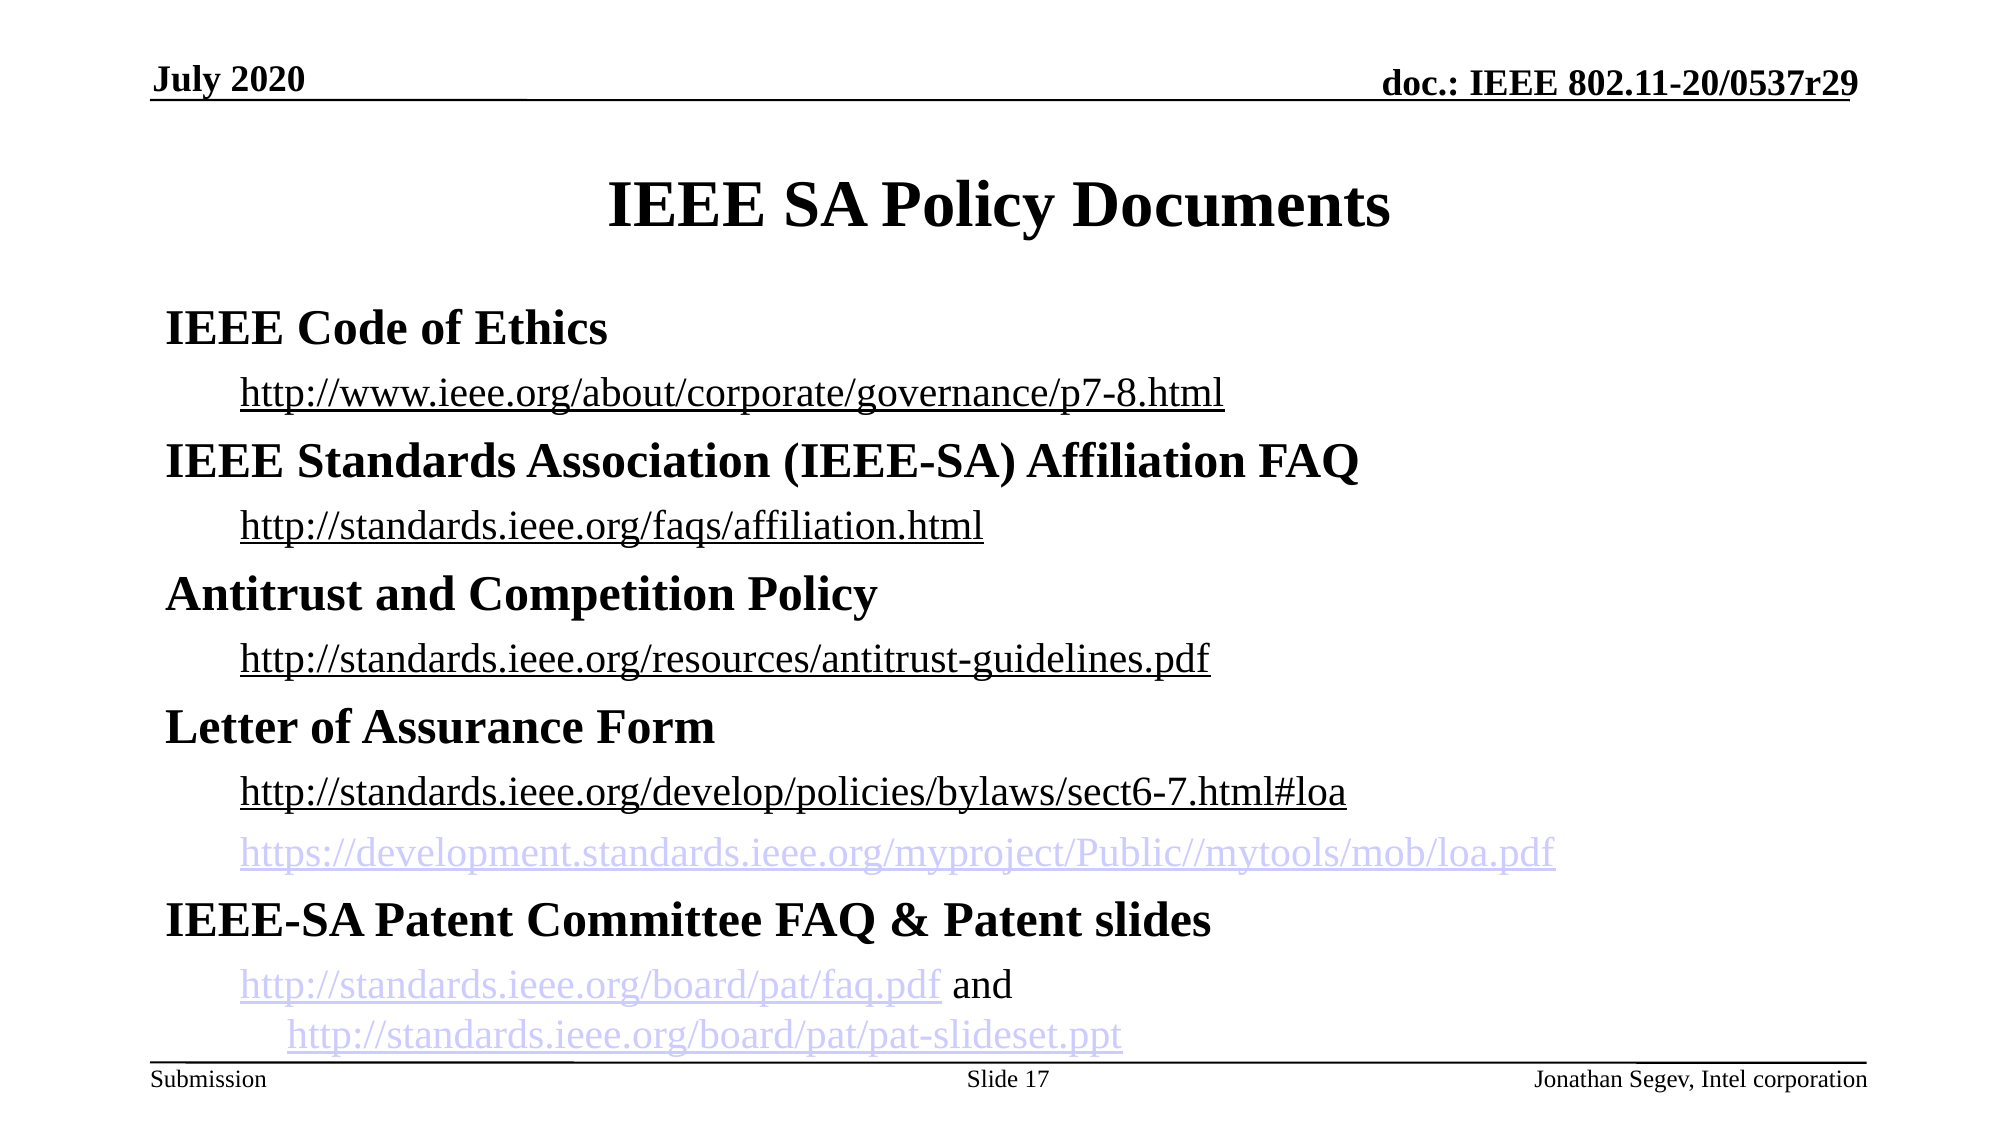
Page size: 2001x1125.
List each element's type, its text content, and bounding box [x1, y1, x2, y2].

footer Jonathan Segev, Intel corporation [1171, 1061, 1869, 1093]
list IEEE Code of Ethics http://www.ieee.org/about/corporate/governance/p7-8.html IEEE Standards Association (IEEE-SA) Affiliation FAQ http://standards.ieee.org/faqs/affiliation.html Antitrust and Competition Policy http://standards.ieee.org/resources/antitrust-guidelines.pdf Letter of Assurance Form http://standards.ieee.org/develop/policies/bylaws/sect6-7.html#loa https://development.standards.ieee.org/myproject/Public//mytools/mob/loa.pdf IEEE-SA Patent Committee FAQ & Patent slides http://standards.ieee.org/board/pat/faq.pdf and http://standards.ieee.org/board/pat/pat-slideset.ppt [149, 286, 1850, 1000]
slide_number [152, 54, 563, 100]
slide_number Slide 17 [950, 1061, 1067, 1123]
title IEEE SA Policy Documents [149, 112, 1850, 286]
